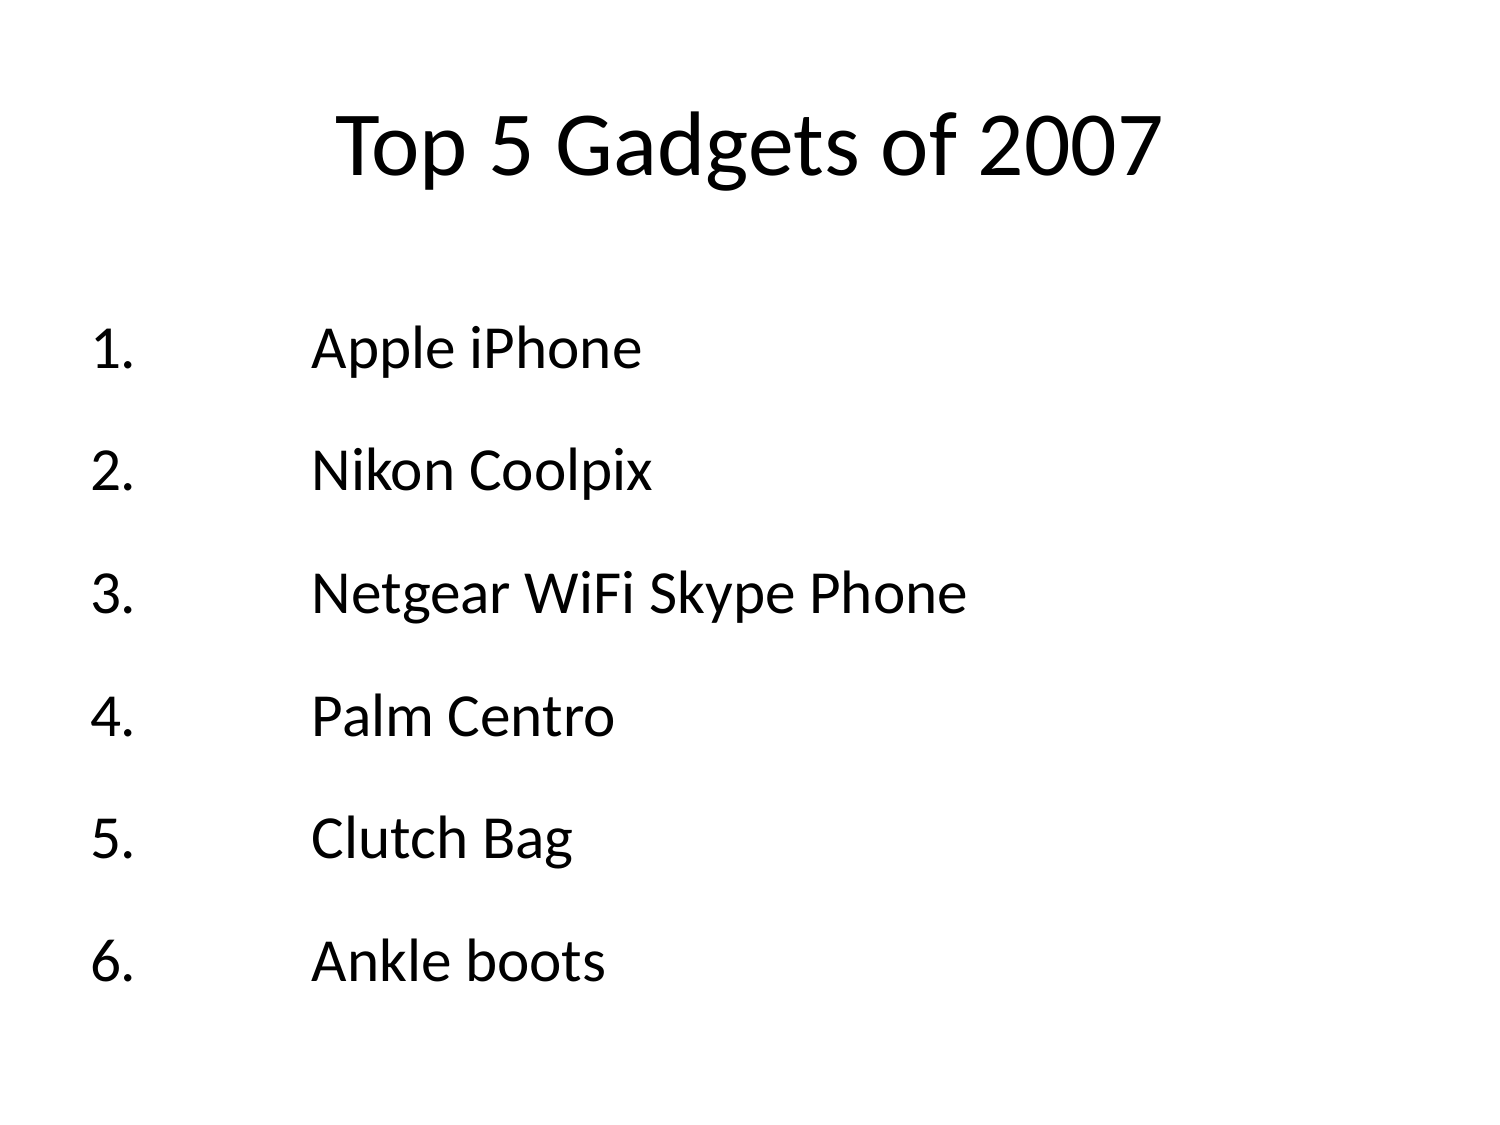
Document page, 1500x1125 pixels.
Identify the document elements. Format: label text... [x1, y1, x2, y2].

list Apple iPhone Nikon Coolpix Netgear WiFi Skype Phone Palm Centro Clutch Bag Ankle boots [75, 262, 1425, 1005]
title Top 5 Gadgets of 2007 [75, 45, 1425, 233]
